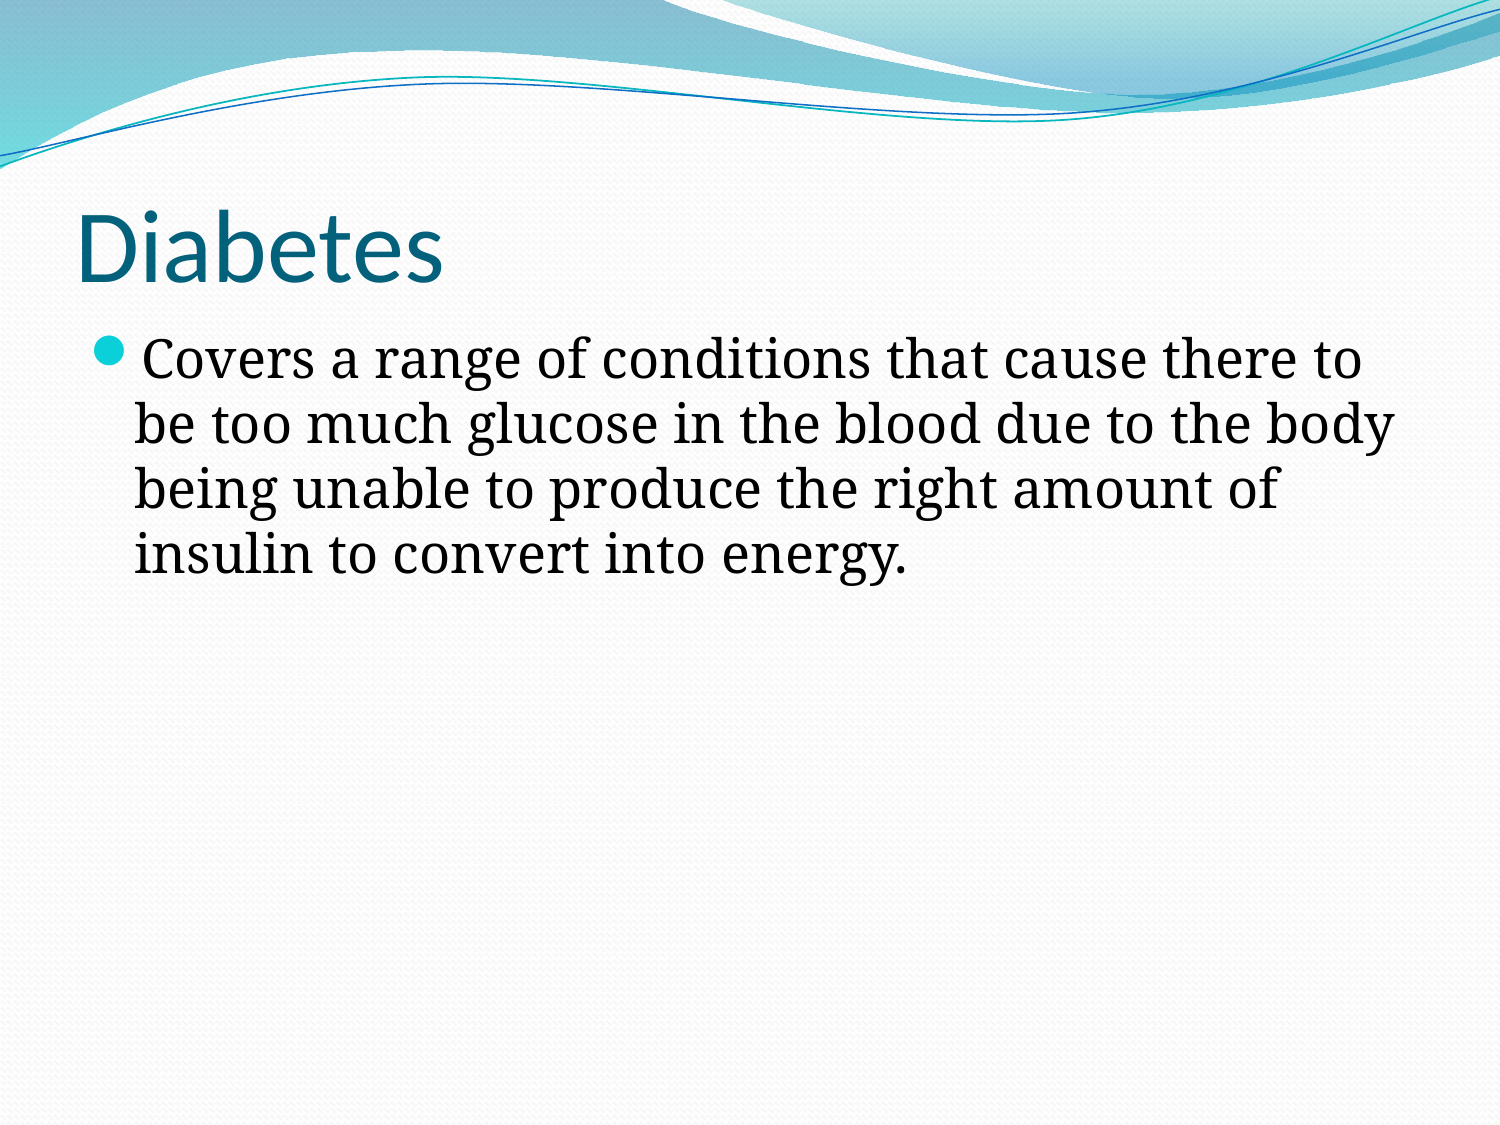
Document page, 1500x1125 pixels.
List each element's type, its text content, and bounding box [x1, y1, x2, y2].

title Diabetes [75, 115, 1425, 303]
list Covers a range of conditions that cause there to be too much glucose in the blood due to the body being unable to produce the right amount of insulin to convert into energy. [75, 317, 1425, 1038]
